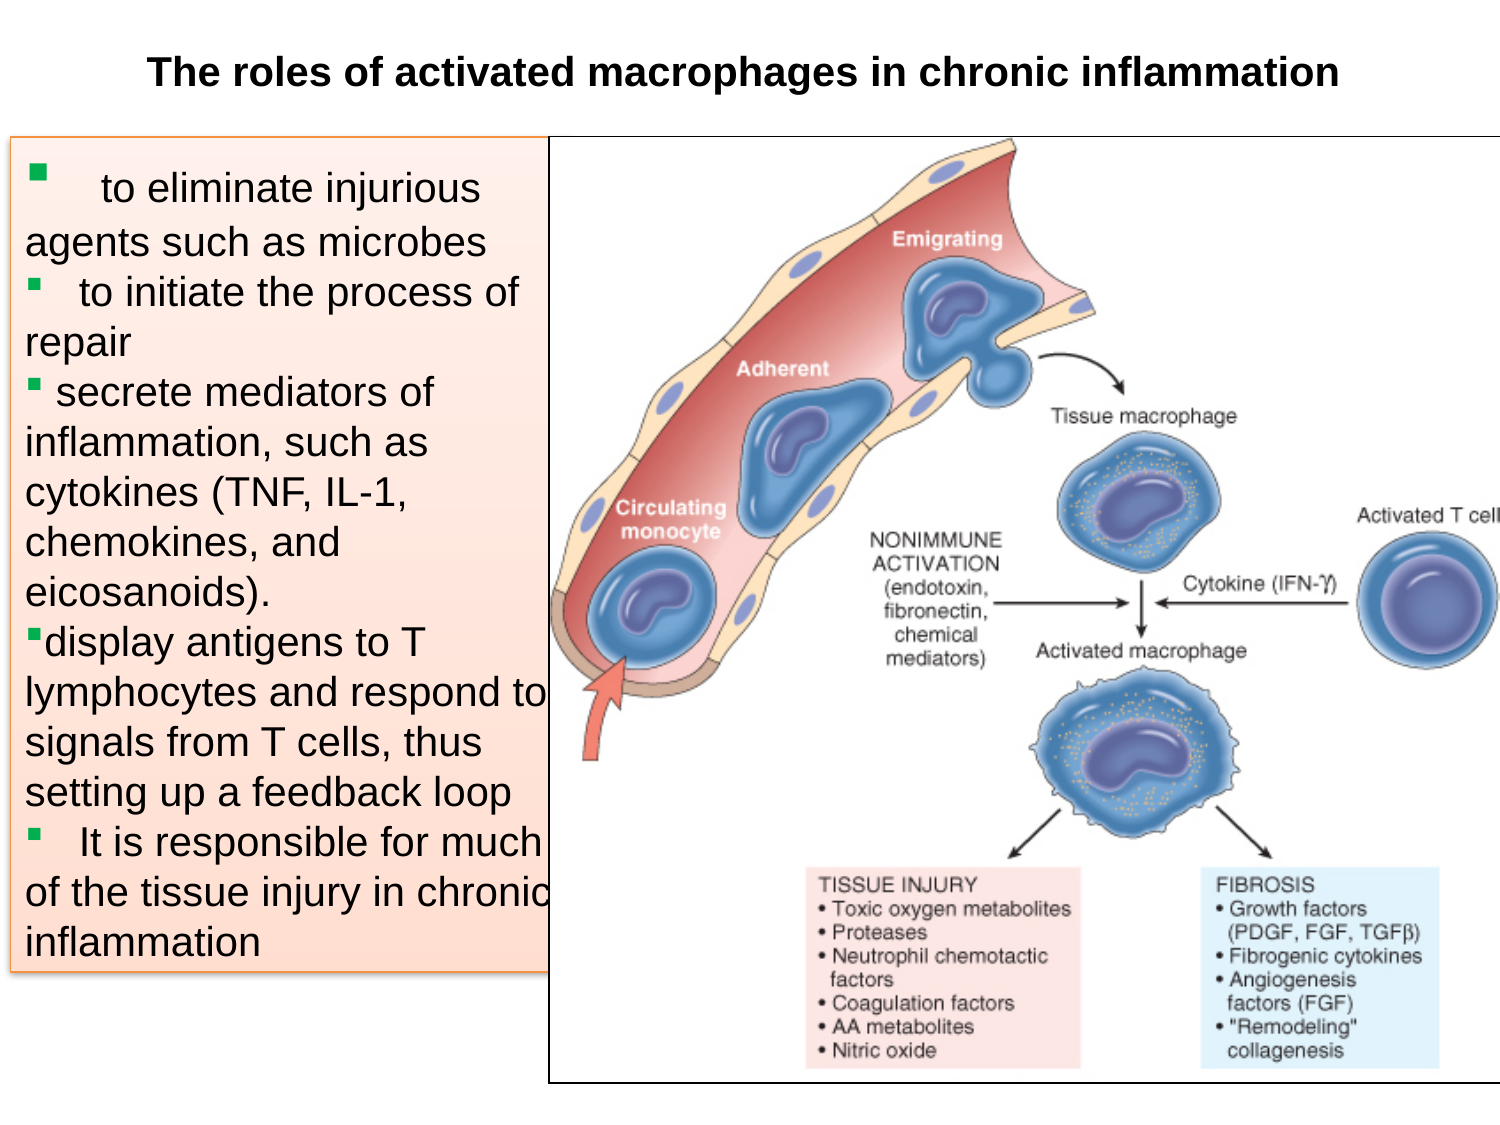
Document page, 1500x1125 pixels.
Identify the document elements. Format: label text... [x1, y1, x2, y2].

picture [549, 136, 1500, 1083]
text_box to eliminate injurious agents such as microbes to initiate the process of repair secrete mediators of inflammation, such as cytokines (TNF, IL-1, chemokines, and eicosanoids). display antigens to T lymphocytes and respond to signals from T cells, thus setting up a feedback loop It is responsible for much of the tissue injury in chronic inflammation [10, 136, 548, 973]
text_box The roles of activated macrophages in chronic inflammation [74, 37, 1413, 103]
